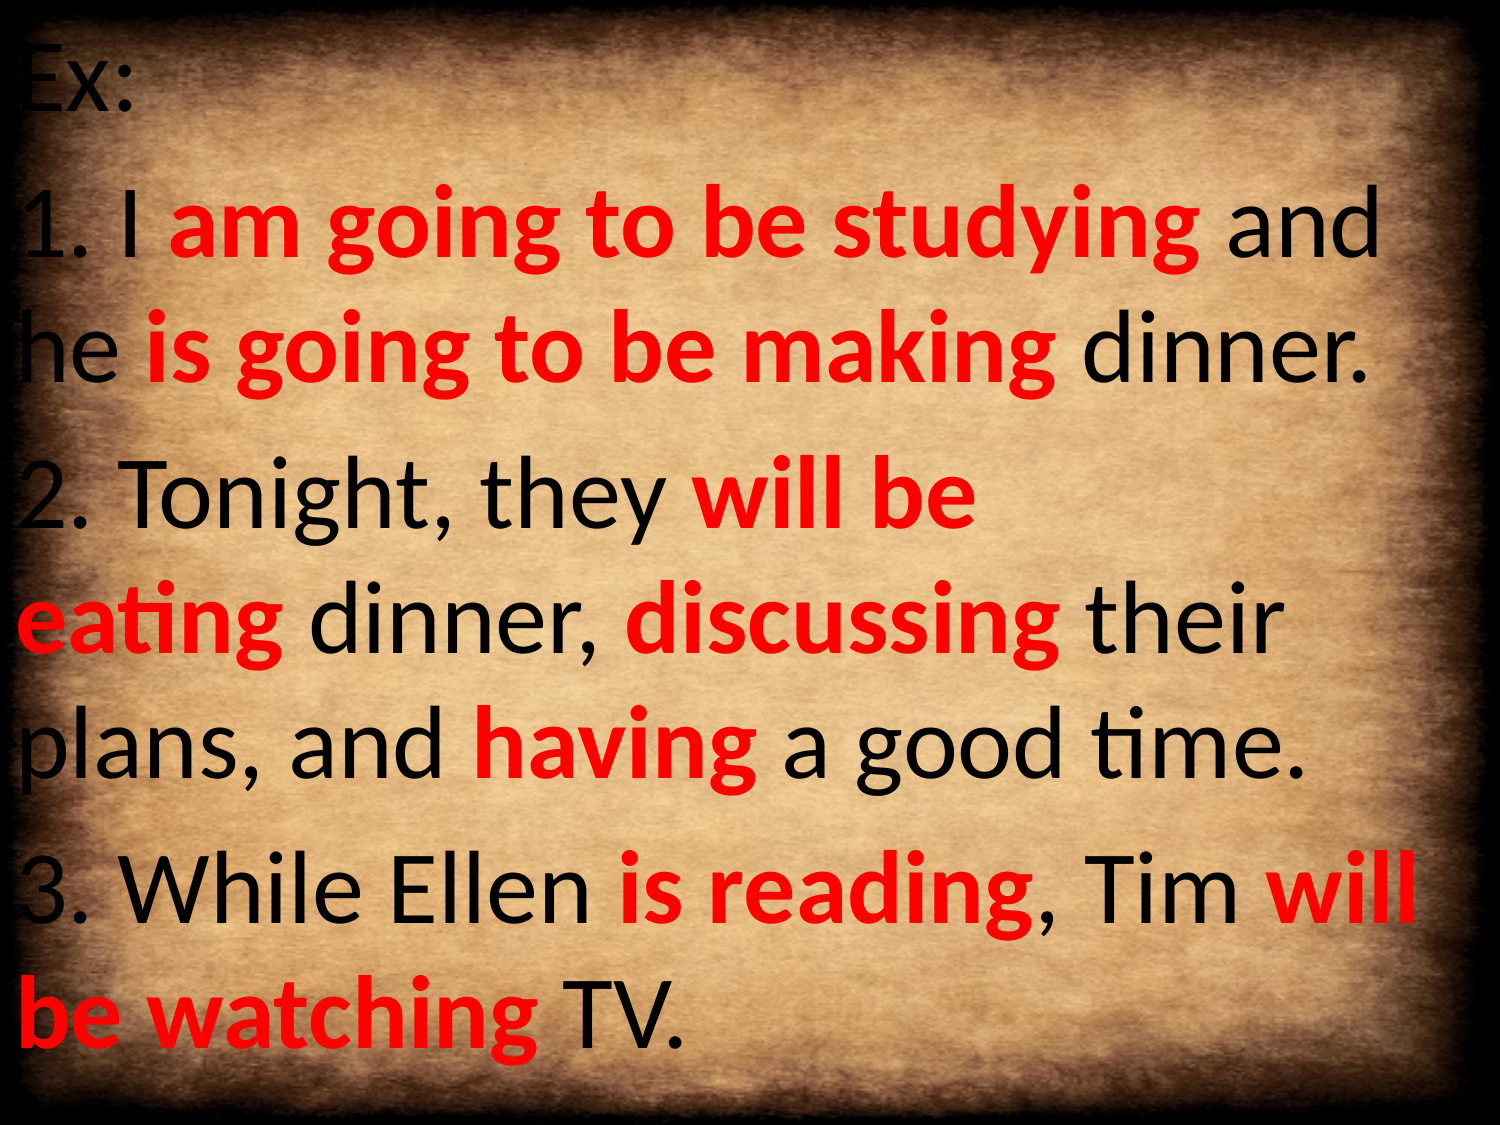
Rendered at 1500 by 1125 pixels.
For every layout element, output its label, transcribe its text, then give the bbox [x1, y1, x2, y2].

list Ex: 1. I am going to be studying and he is going to be making dinner. 2. Tonight, they will be eating dinner, discussing their plans, and having a good time. 3. While Ellen is reading, Tim will be watching TV. [0, 0, 1500, 1125]
